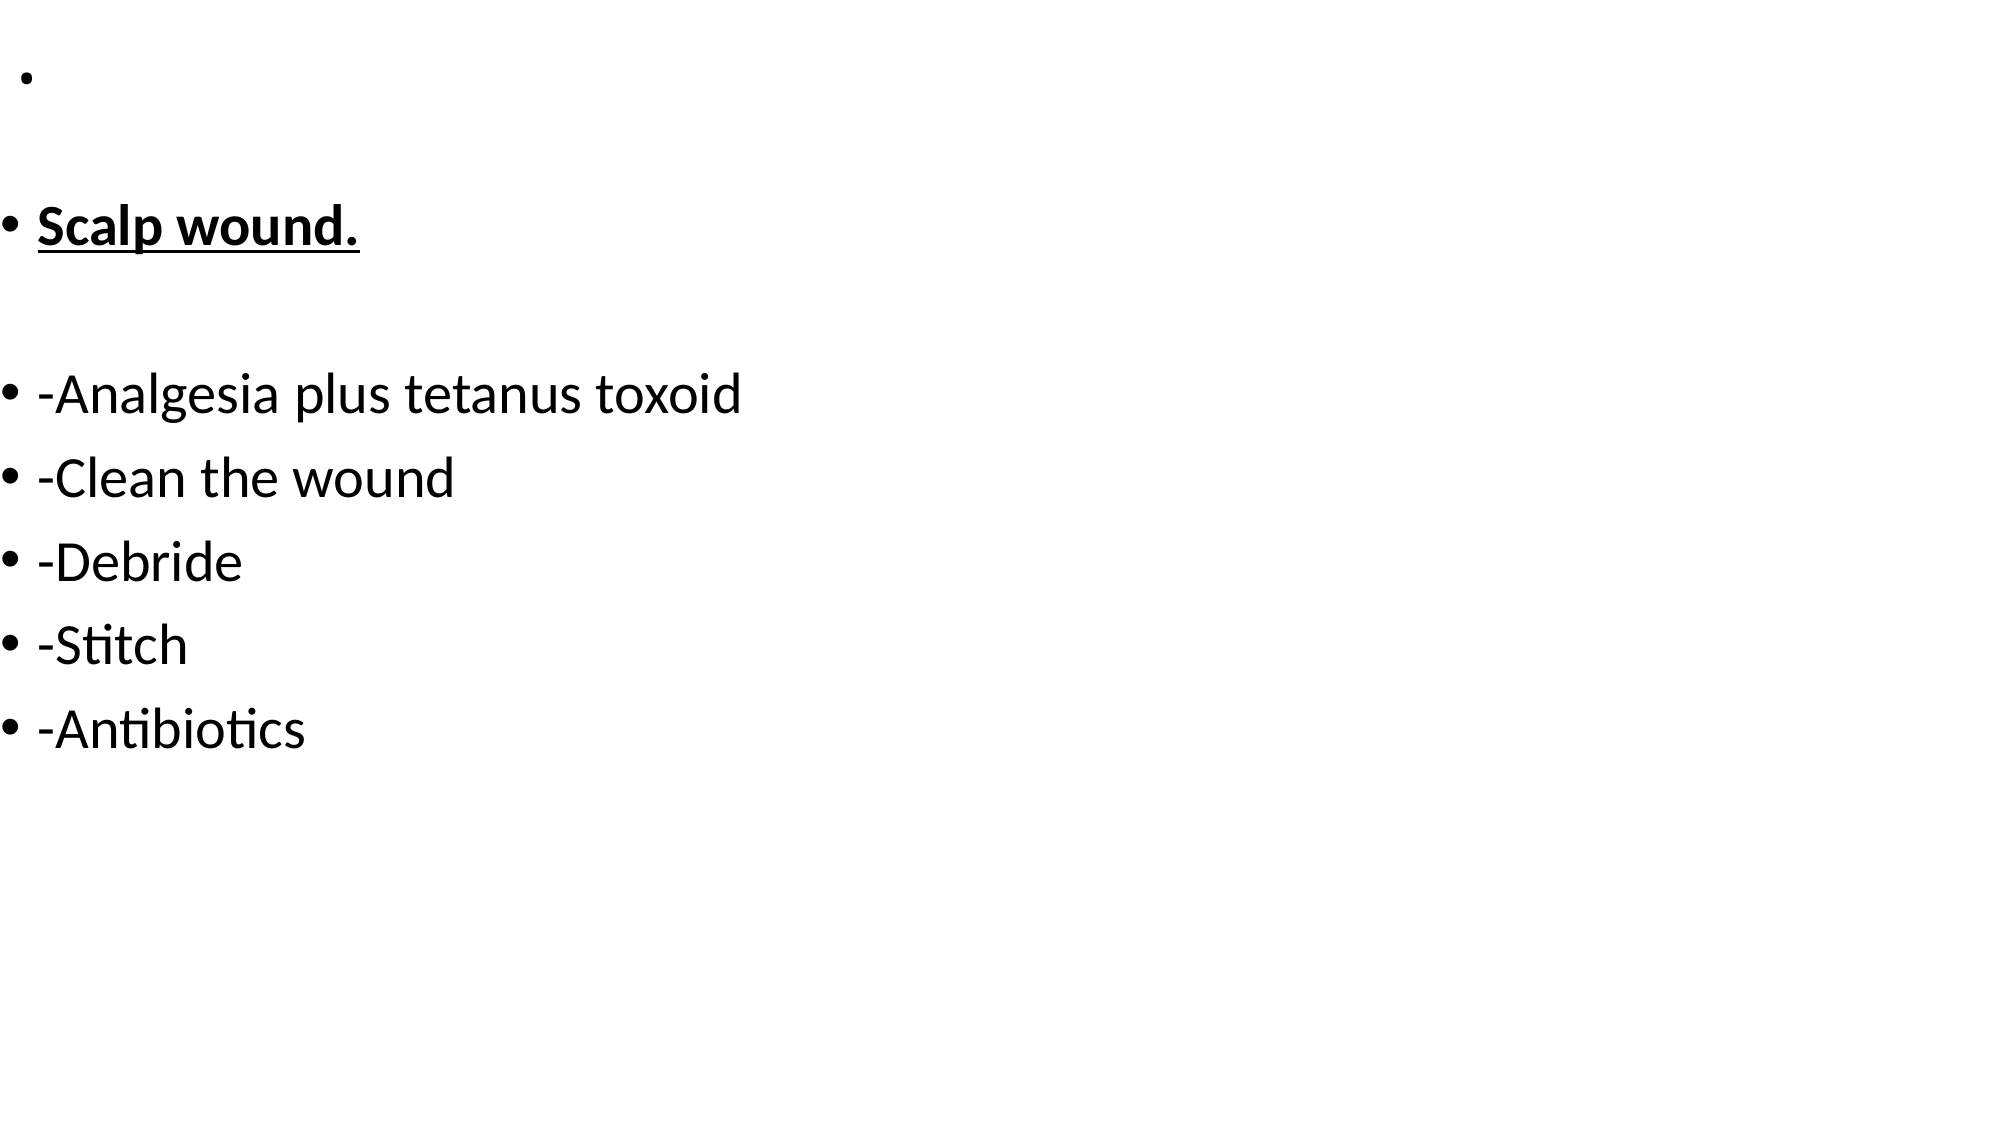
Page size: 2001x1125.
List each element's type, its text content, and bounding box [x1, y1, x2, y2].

list Scalp wound. -Analgesia plus tetanus toxoid -Clean the wound -Debride -Stitch -Antibiotics [0, 188, 2000, 1125]
title . [0, 0, 1863, 110]
